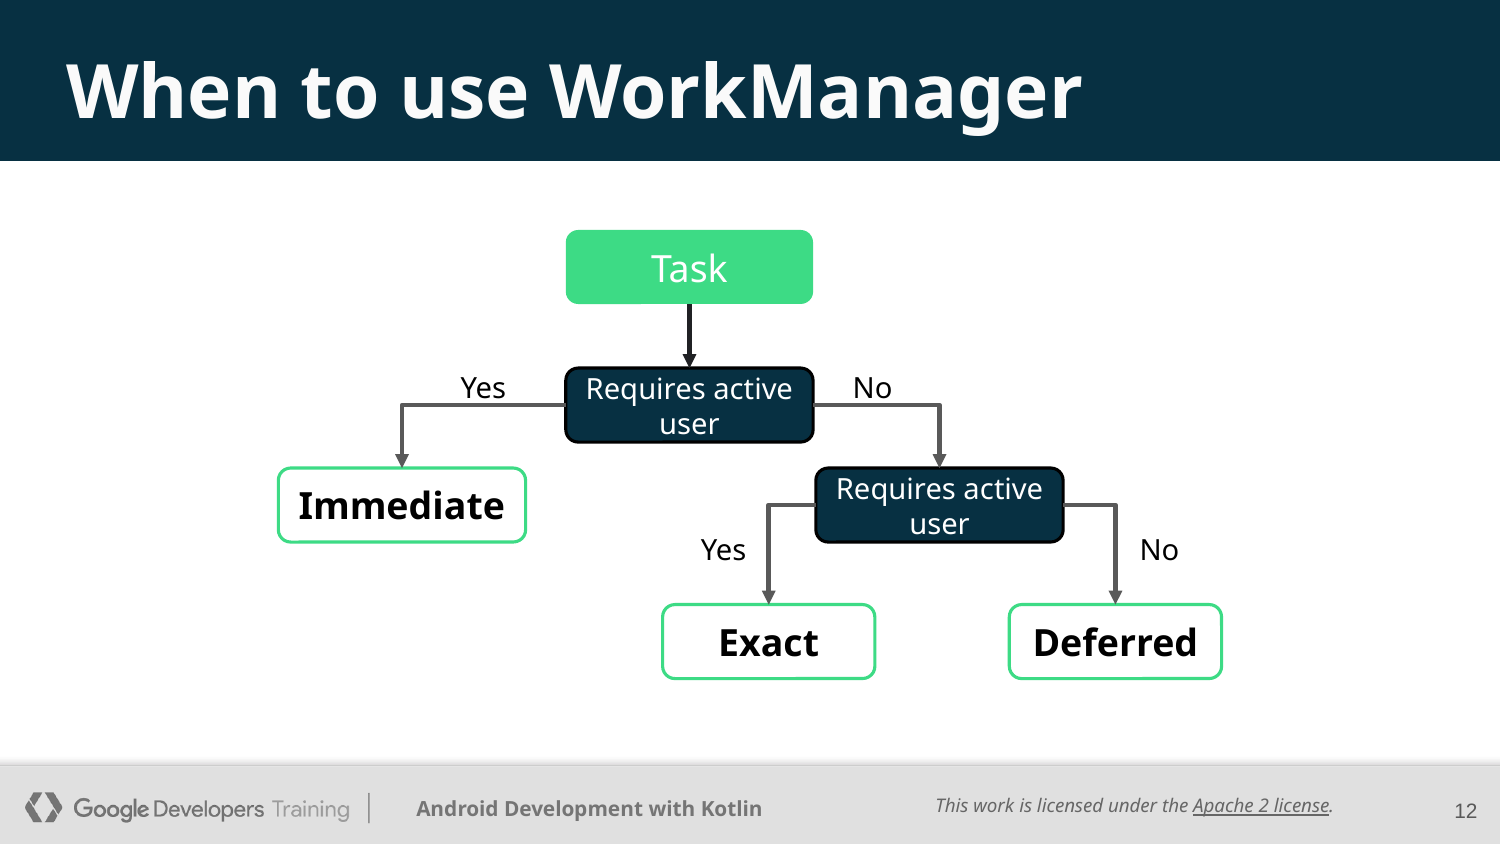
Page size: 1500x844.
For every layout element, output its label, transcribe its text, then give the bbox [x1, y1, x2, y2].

slide_number ‹#› [1402, 777, 1493, 842]
title When to use WorkManager [51, 28, 1449, 122]
picture [0, 161, 1500, 844]
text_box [278, 229, 1222, 679]
